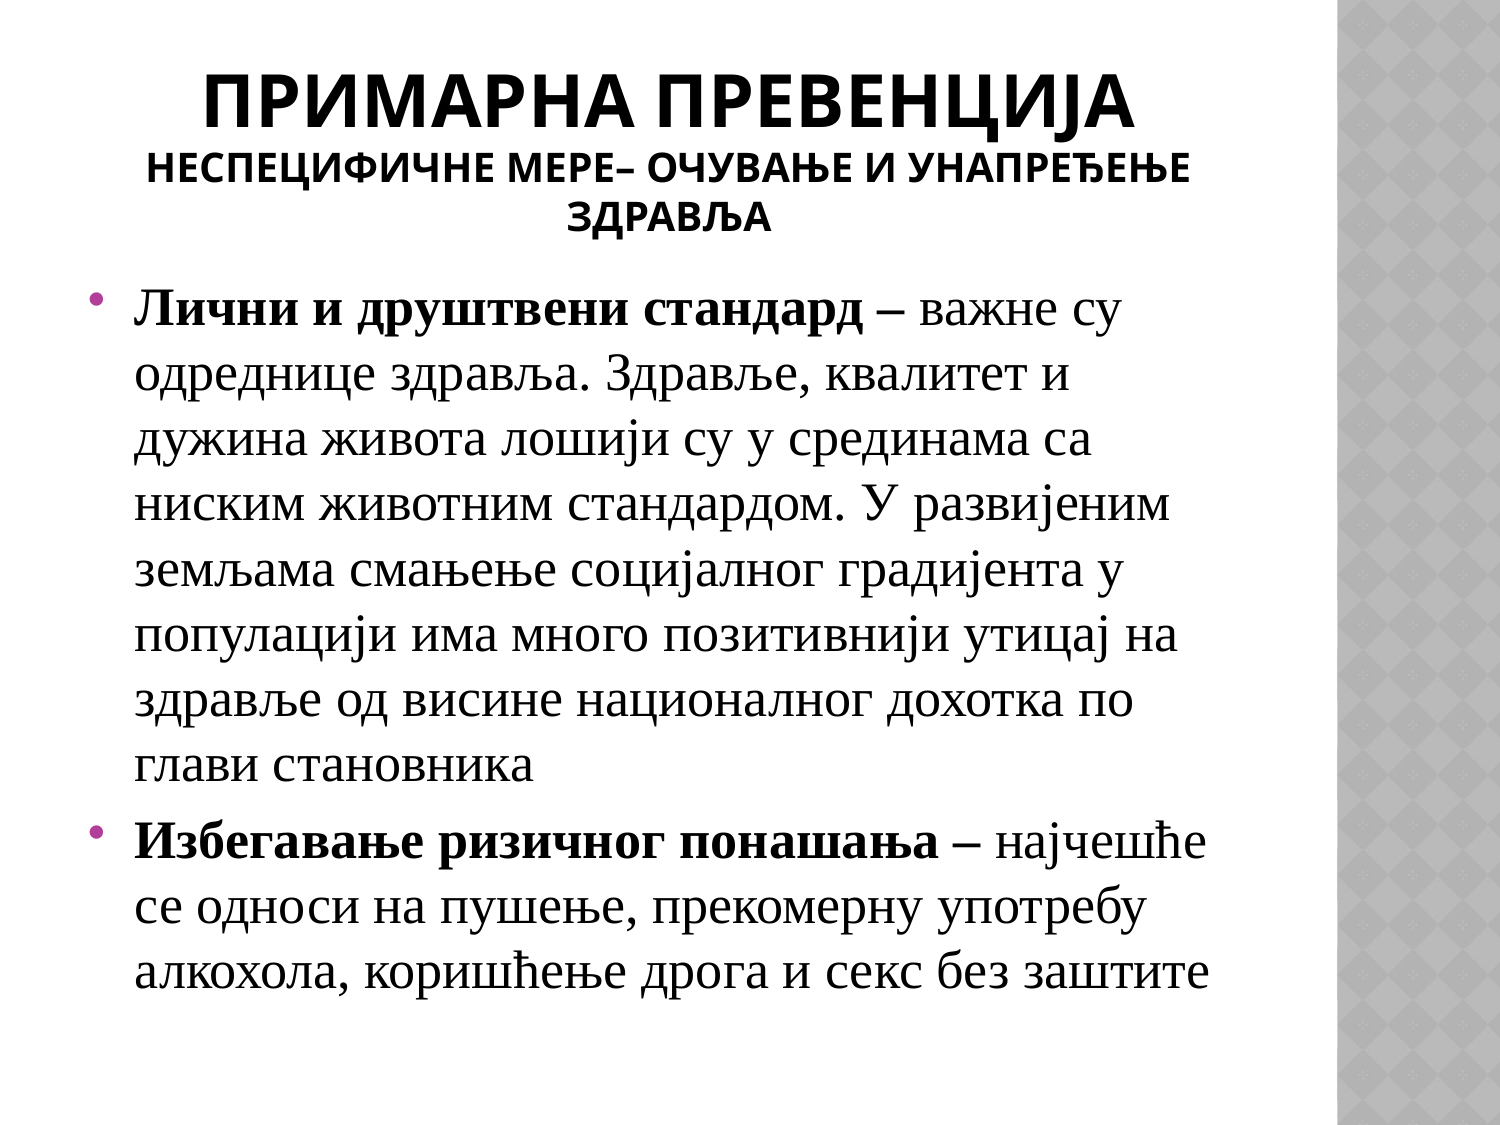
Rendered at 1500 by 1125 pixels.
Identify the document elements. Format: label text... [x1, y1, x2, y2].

list Лични и друштвени стандард – важне су одреднице здравља. Здравље, квалитет и дужина живота лошији су у срединама са ниским животним стандардом. У развијеним земљама смањење социјалног градијента у популацији има много позитивнији утицај на здравље од висине националног дохотка по глави становника Избегавање ризичног понашања – најчешће се односи на пушење, прекомерну употребу алкохола, коришћење дрога и секс без заштите [75, 264, 1263, 1059]
title Примарна превенција неспецифичне мере– очување и унапређење здравља [75, 52, 1263, 240]
